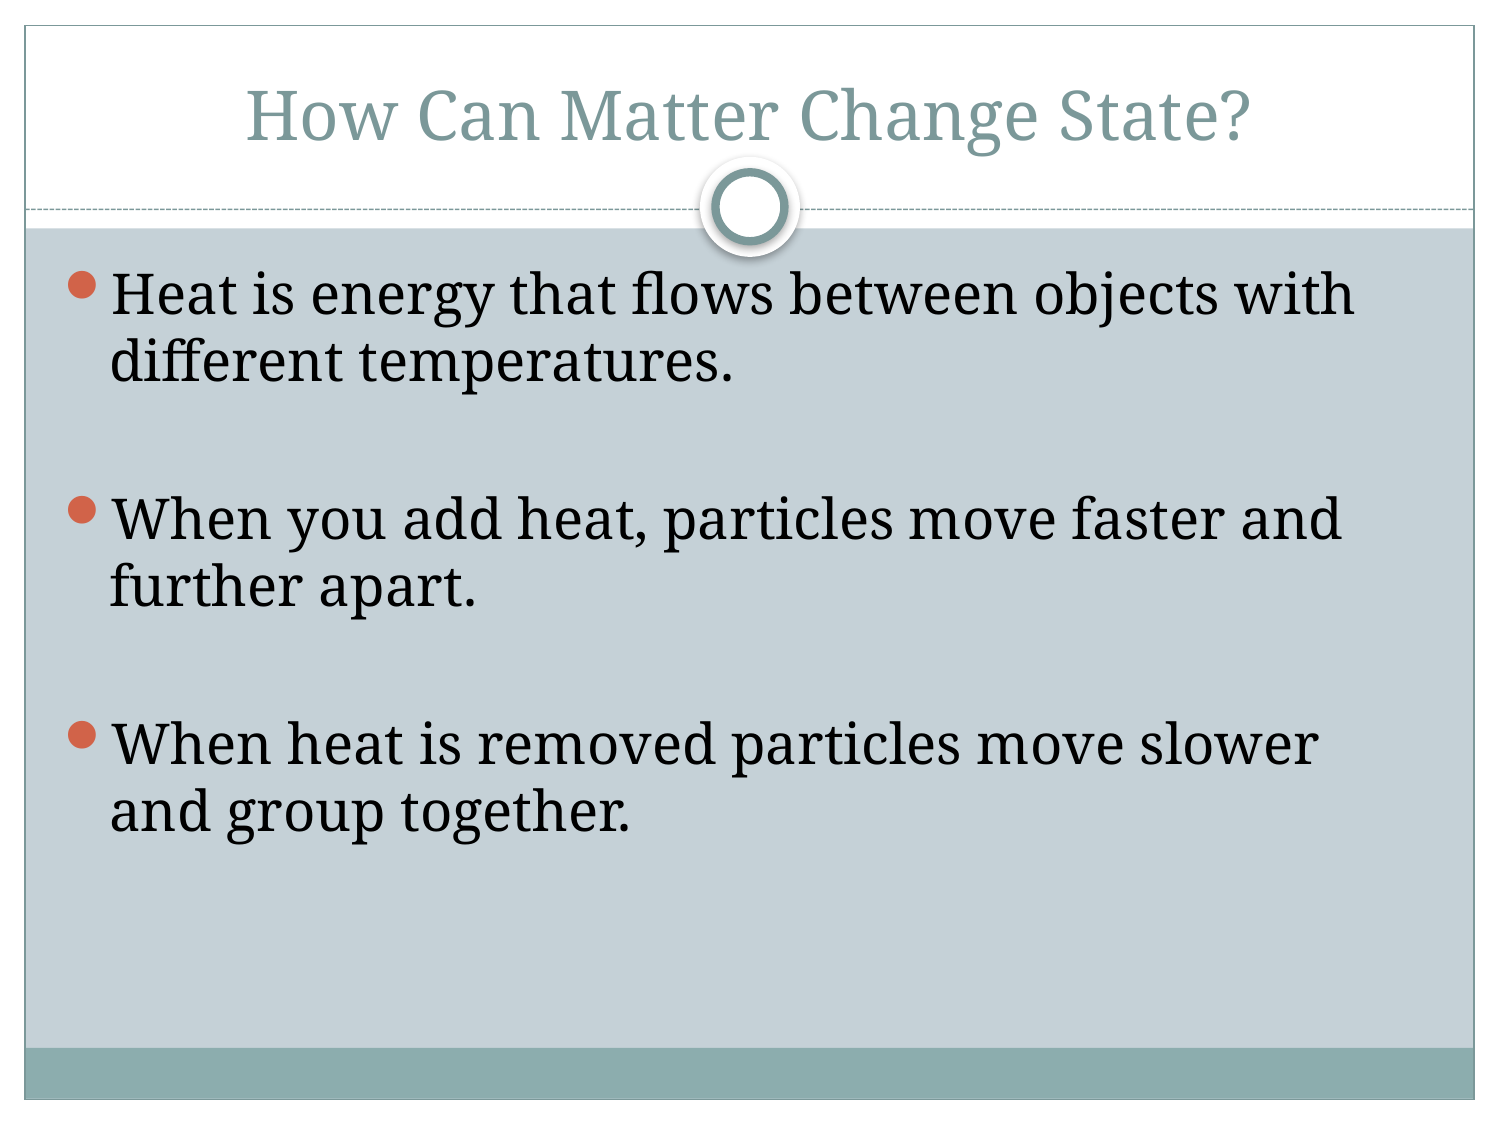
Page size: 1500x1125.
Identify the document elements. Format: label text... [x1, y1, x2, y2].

list Heat is energy that flows between objects with different temperatures. When you add heat, particles move faster and further apart. When heat is removed particles move slower and group together. [49, 250, 1445, 1001]
title How Can Matter Change State? [49, 37, 1450, 162]
